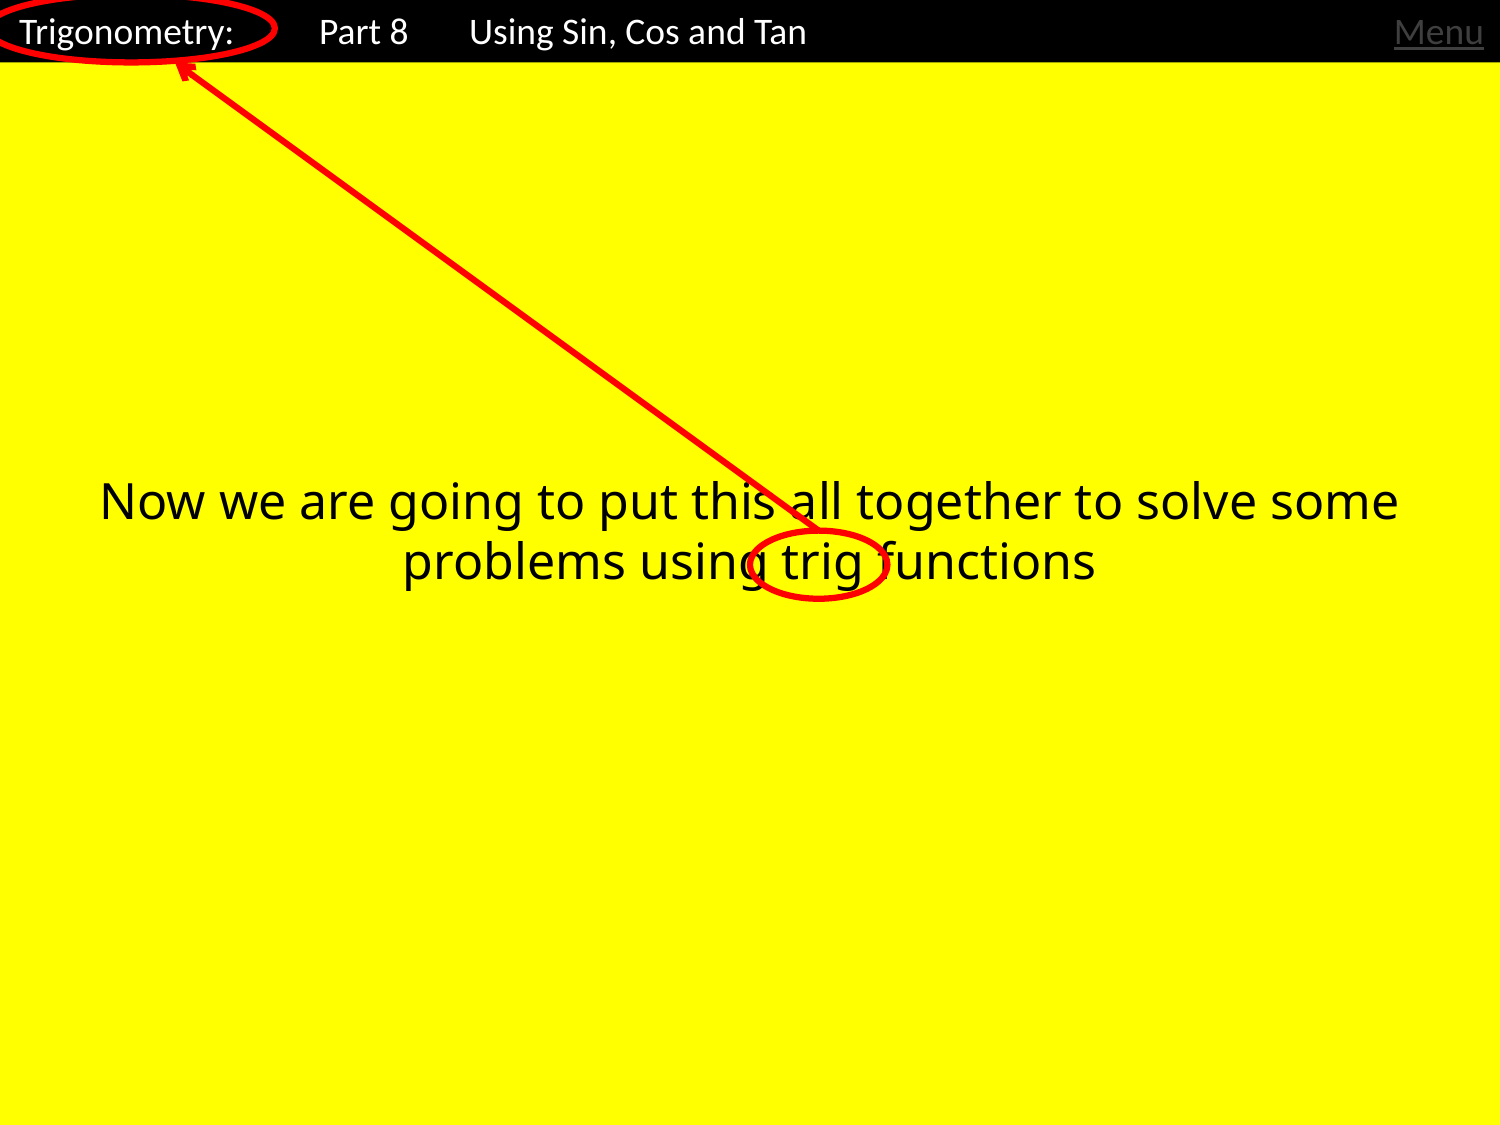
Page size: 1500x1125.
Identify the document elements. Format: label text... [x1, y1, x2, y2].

text_box Now we are going to put this all together to solve some problems using trig functions [823, 462, 1475, 598]
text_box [174, 62, 819, 531]
text_box [0, 0, 4, 11]
text_box [816, 0, 1500, 64]
text_box [747, 528, 890, 601]
text_box Now we are going to put this all together to solve some problems using trig functions [24, 462, 786, 598]
text_box Menu [1379, 0, 1500, 60]
text_box [0, 46, 88, 64]
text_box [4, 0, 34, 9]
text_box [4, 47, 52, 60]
text_box [0, 0, 277, 65]
text_box Trigonometry: Part 8 Using Sin, Cos and Tan [210, 0, 823, 60]
